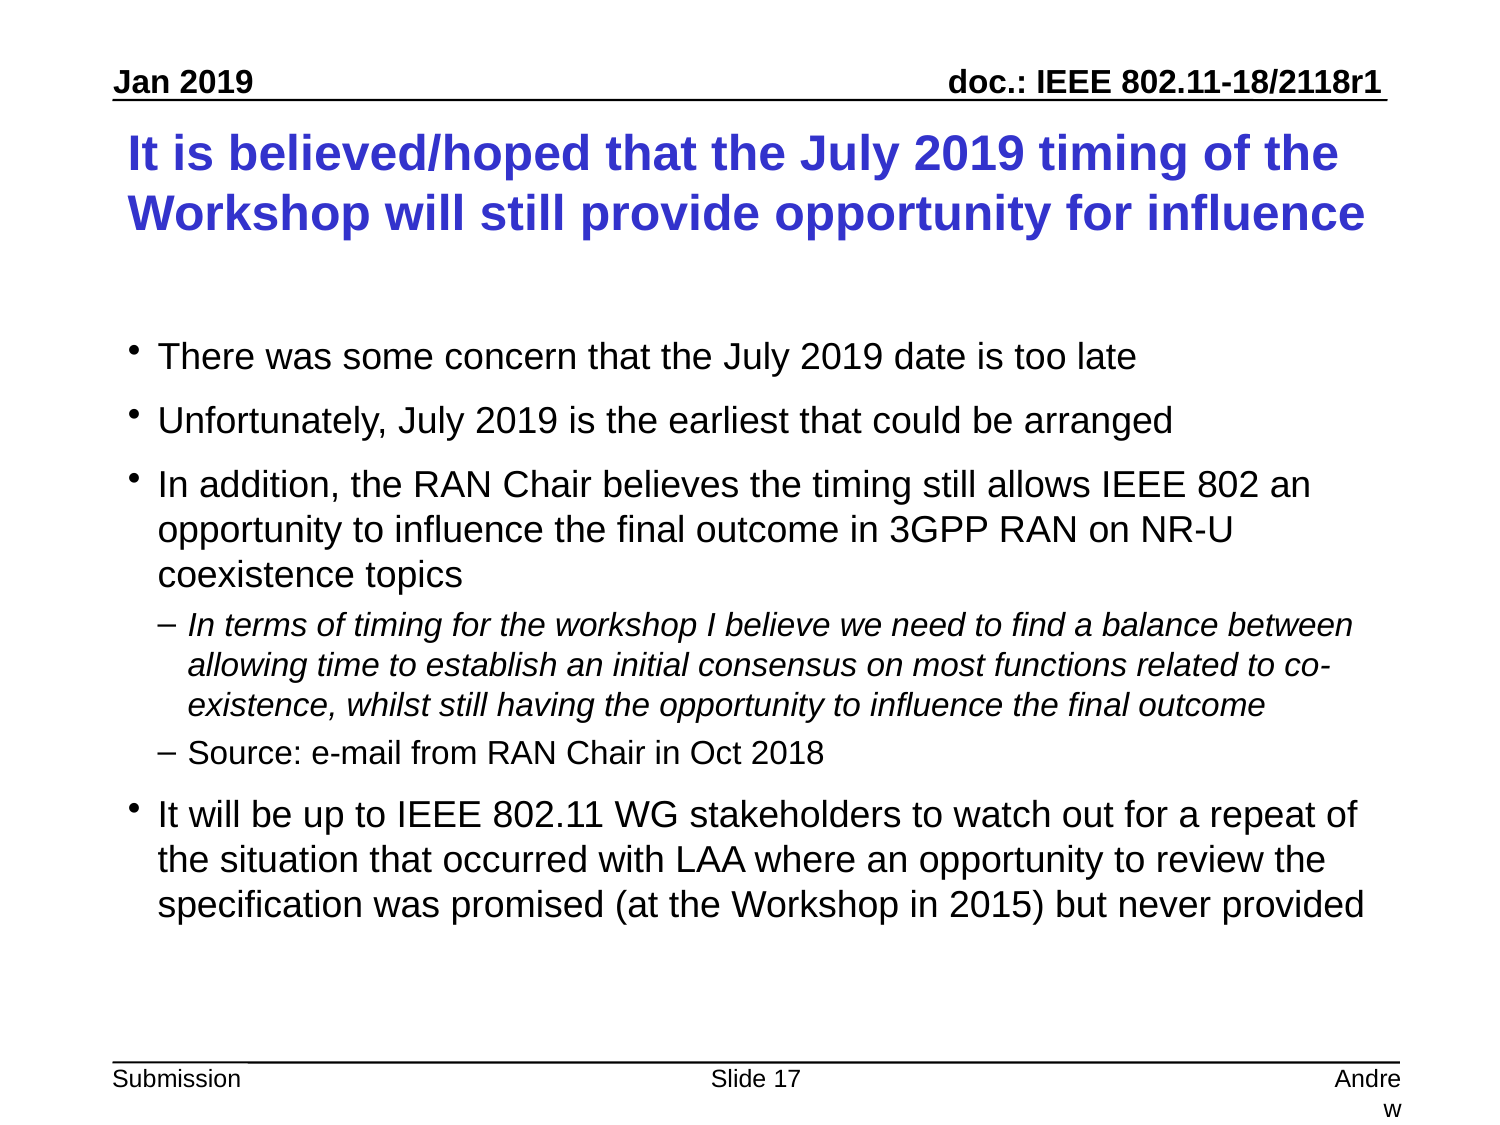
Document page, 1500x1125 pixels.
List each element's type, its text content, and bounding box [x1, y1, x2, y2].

list There was some concern that the July 2019 date is too late Unfortunately, July 2019 is the earliest that could be arranged In addition, the RAN Chair believes the timing still allows IEEE 802 an opportunity to influence the final outcome in 3GPP RAN on NR-U coexistence topics In terms of timing for the workshop I believe we need to find a balance between allowing time to establish an initial consensus on most functions related to co-existence, whilst still having the opportunity to influence the final outcome Source: e-mail from RAN Chair in Oct 2018 It will be up to IEEE 802.11 WG stakeholders to watch out for a repeat of the situation that occurred with LAA where an opportunity to review the specification was promised (at the Workshop in 2015) but never provided [112, 324, 1388, 1000]
slide_number Slide 17 [709, 1061, 803, 1093]
title It is believed/hoped that the July 2019 timing of the Workshop will still provide opportunity for influence [112, 112, 1388, 288]
footer Andrew Myles, Cisco [1320, 1061, 1402, 1093]
